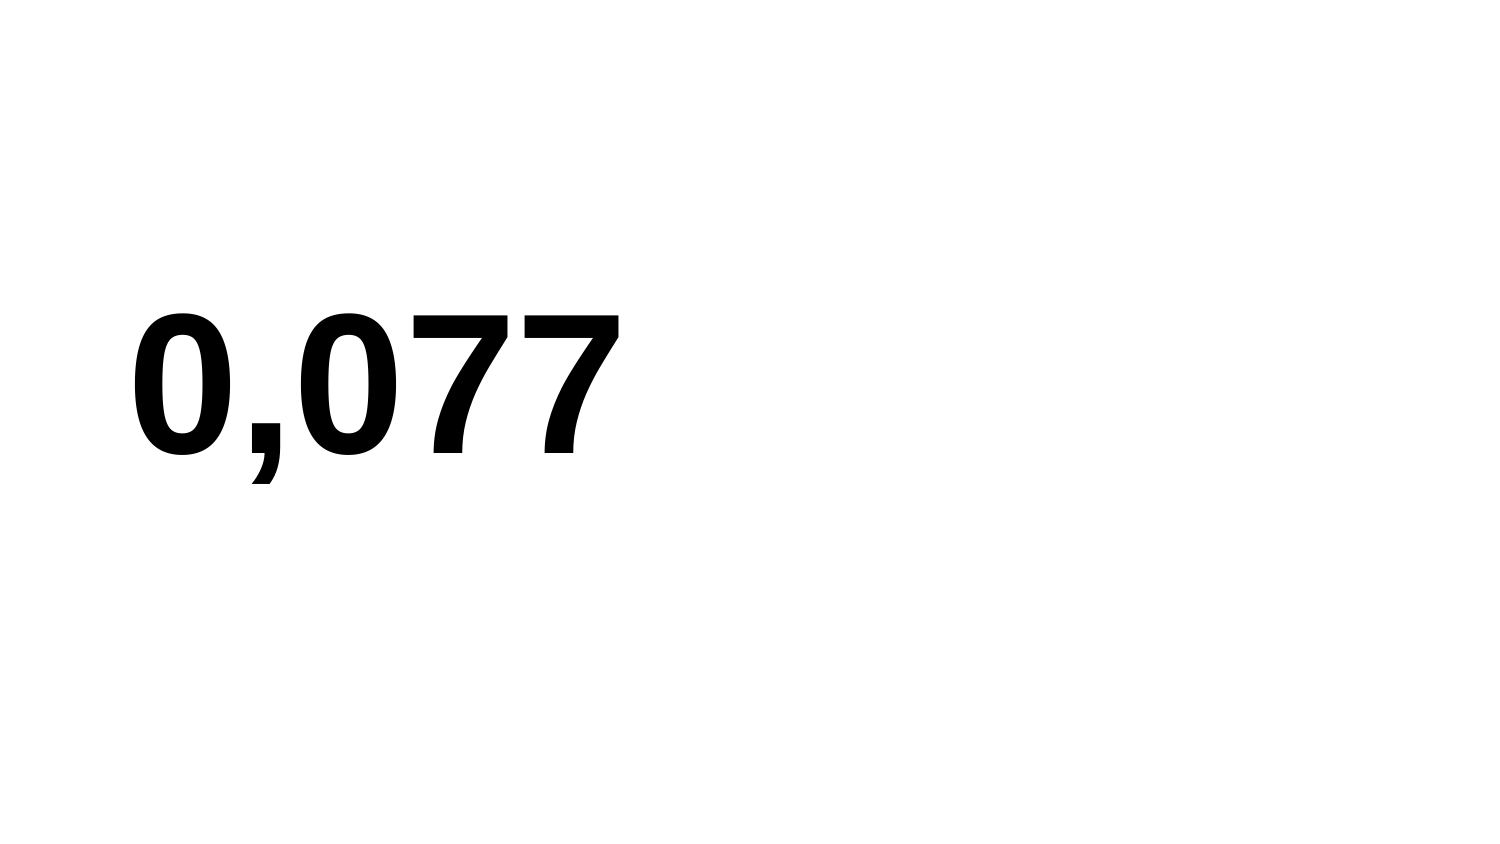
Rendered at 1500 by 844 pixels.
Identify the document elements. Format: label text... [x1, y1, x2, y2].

text_box 0,077 [112, 235, 1388, 509]
